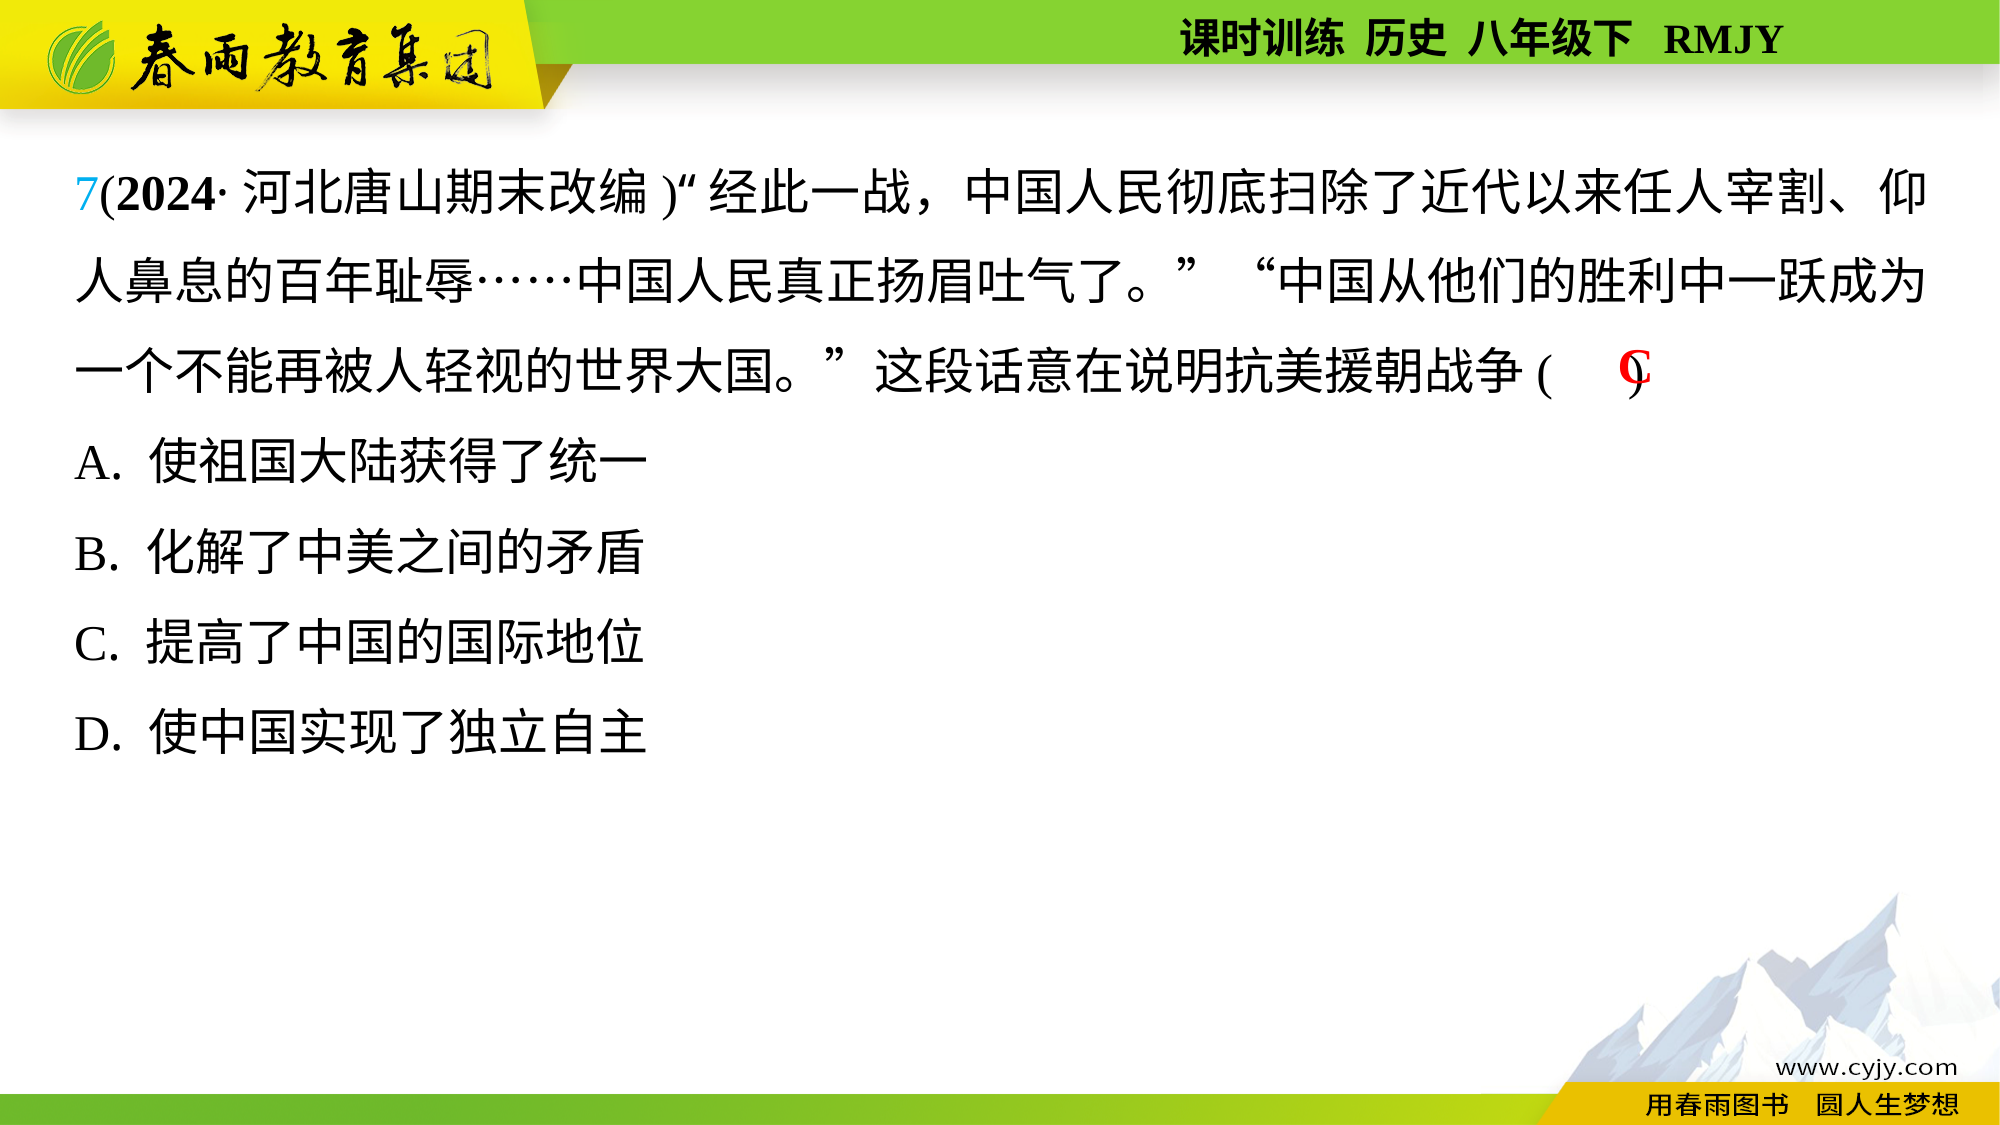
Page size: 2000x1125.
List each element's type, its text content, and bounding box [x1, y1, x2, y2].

picture [0, 0, 2000, 1125]
text_box C [1602, 325, 1669, 401]
list 7(2024·河北唐山期末改编)“经此一战，中国人民彻底扫除了近代以来任人宰割、仰人鼻息的百年耻辱……中国人民真正扬眉吐气了。”“中国从他们的胜利中一跃成为一个不能再被人轻视的世界大国。”这段话意在说明抗美援朝战争( ) A. 使祖国大陆获得了统一 B. 化解了中美之间的矛盾 C. 提高了中国的国际地位 D. 使中国实现了独立自主 [59, 122, 1944, 774]
